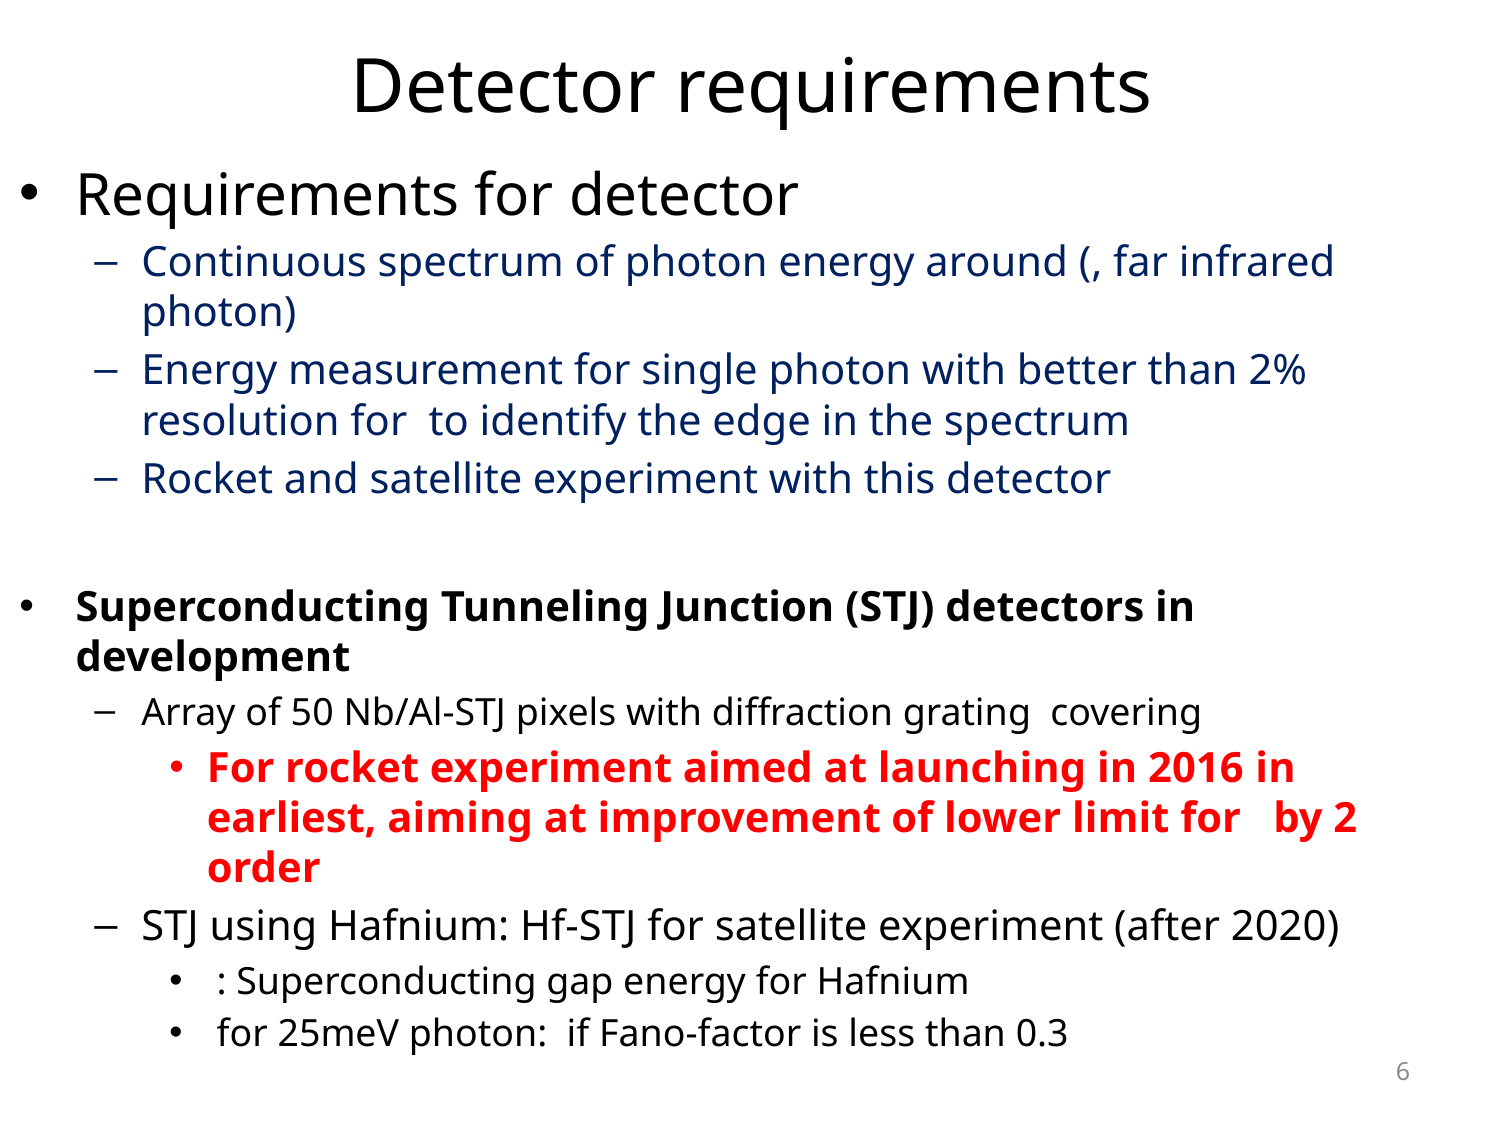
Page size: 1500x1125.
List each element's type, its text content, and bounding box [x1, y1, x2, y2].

title Detector requirements [76, 19, 1427, 147]
slide_number 6 [1074, 1042, 1425, 1103]
